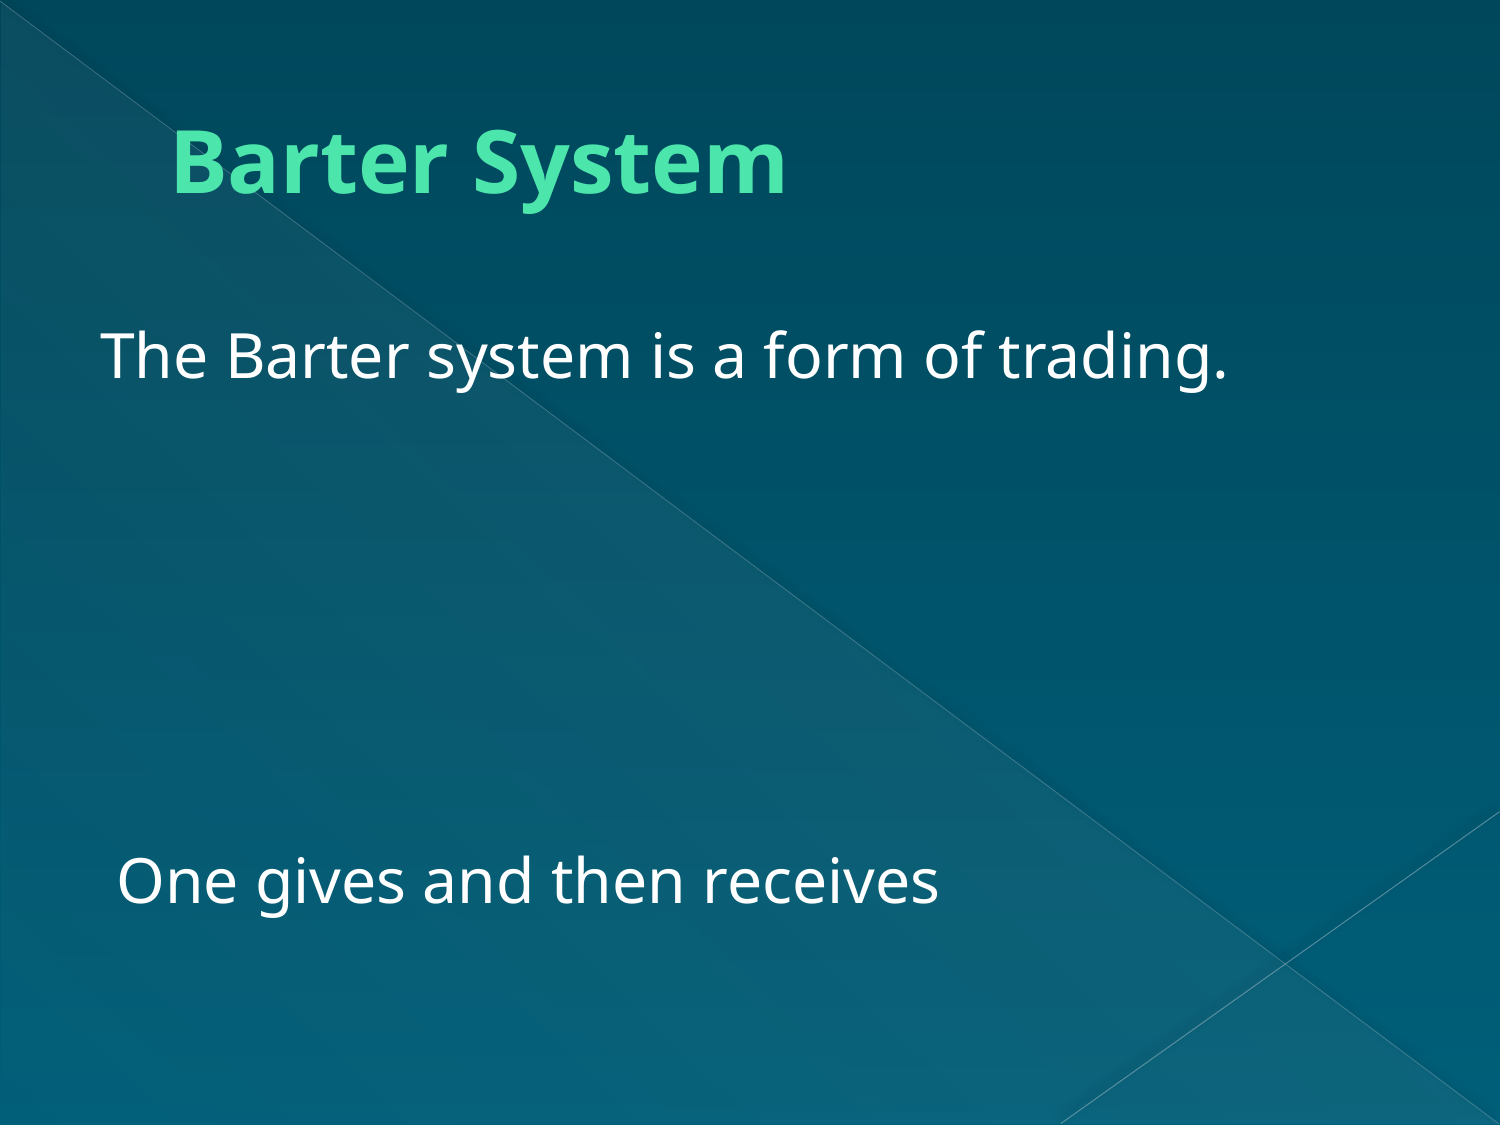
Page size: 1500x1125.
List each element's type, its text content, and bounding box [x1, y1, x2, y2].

list The Barter system is a form of trading. One gives and then receives [75, 308, 1425, 1059]
title Barter System [75, 43, 1425, 274]
